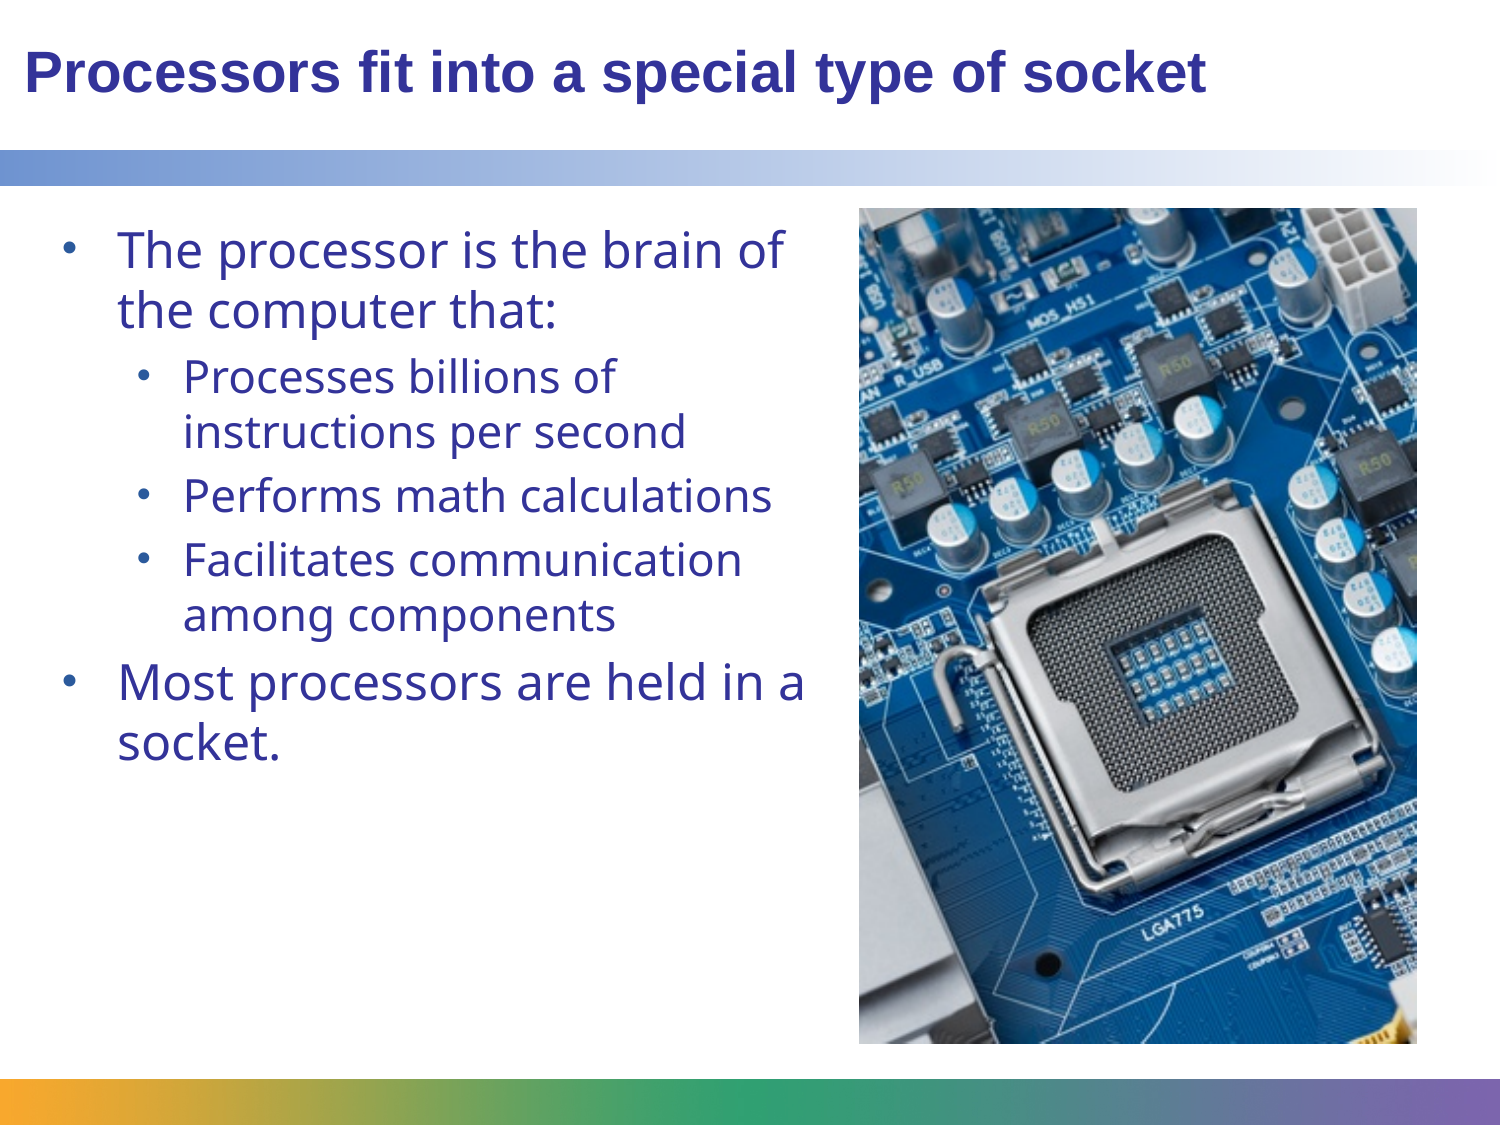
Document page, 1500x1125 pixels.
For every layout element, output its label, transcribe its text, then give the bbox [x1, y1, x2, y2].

list The processor is the brain of the computer that: Processes billions of instructions per second Performs math calculations Facilitates communication among components Most processors are held in a socket. [45, 210, 828, 313]
title Processors fit into a special type of socket [9, 0, 1423, 138]
picture [0, 1079, 1500, 1125]
picture [859, 208, 1418, 1044]
list The processor is the brain of the computer that: Processes billions of instructions per second Performs math calculations Facilitates communication among components Most processors are held in a socket. [45, 314, 828, 999]
